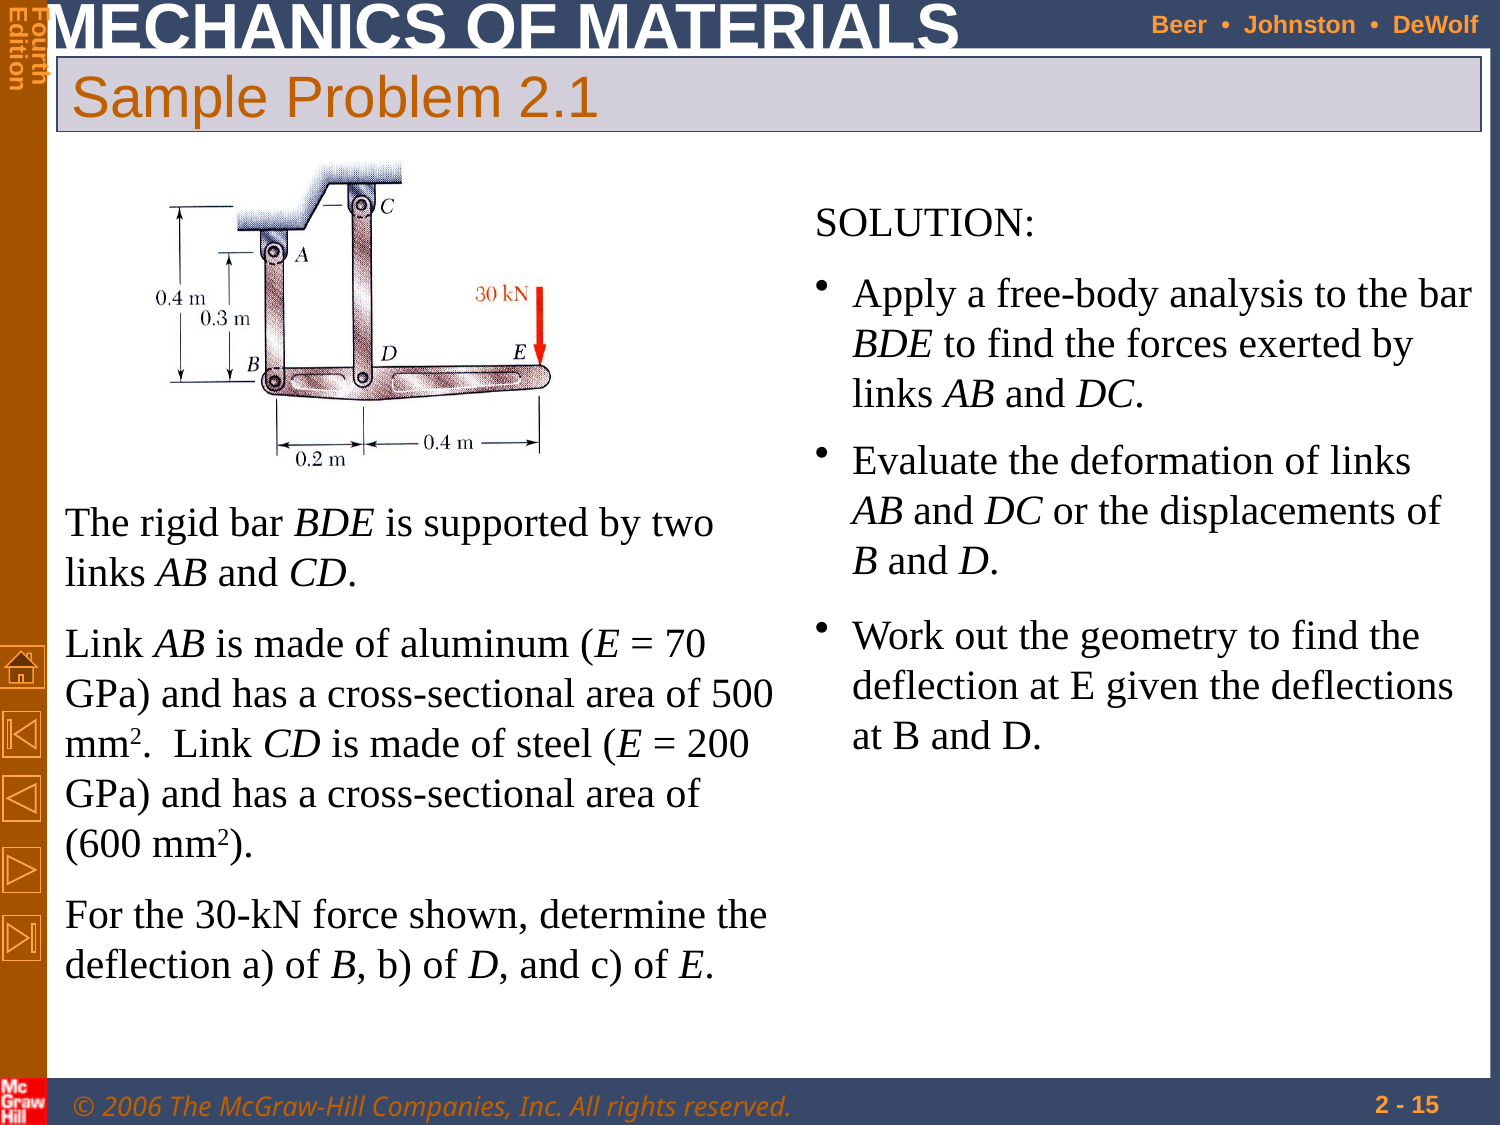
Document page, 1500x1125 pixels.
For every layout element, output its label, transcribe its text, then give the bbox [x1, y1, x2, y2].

slide_number 2 - 15 [1304, 1080, 1455, 1119]
title Sample Problem 2.1 [56, 56, 1482, 132]
text_box SOLUTION: Apply a free-body analysis to the bar BDE to find the forces exerted by links AB and DC. [799, 187, 1488, 424]
picture [0, 1078, 47, 1125]
text_box The rigid bar BDE is supported by two links AB and CD. Link AB is made of aluminum (E = 70 GPa) and has a cross-sectional area of 500 mm2. Link CD is made of steel (E = 200 GPa) and has a cross-sectional area of (600 mm2). For the 30-kN force shown, determine the deflection a) of B, b) of D, and c) of E. [49, 487, 800, 995]
text_box Evaluate the deformation of links AB and DC or the displacements of B and D. [799, 425, 1488, 590]
text_box Work out the geometry to find the deflection at E given the deflections at B and D. [799, 600, 1475, 765]
picture [149, 162, 563, 488]
